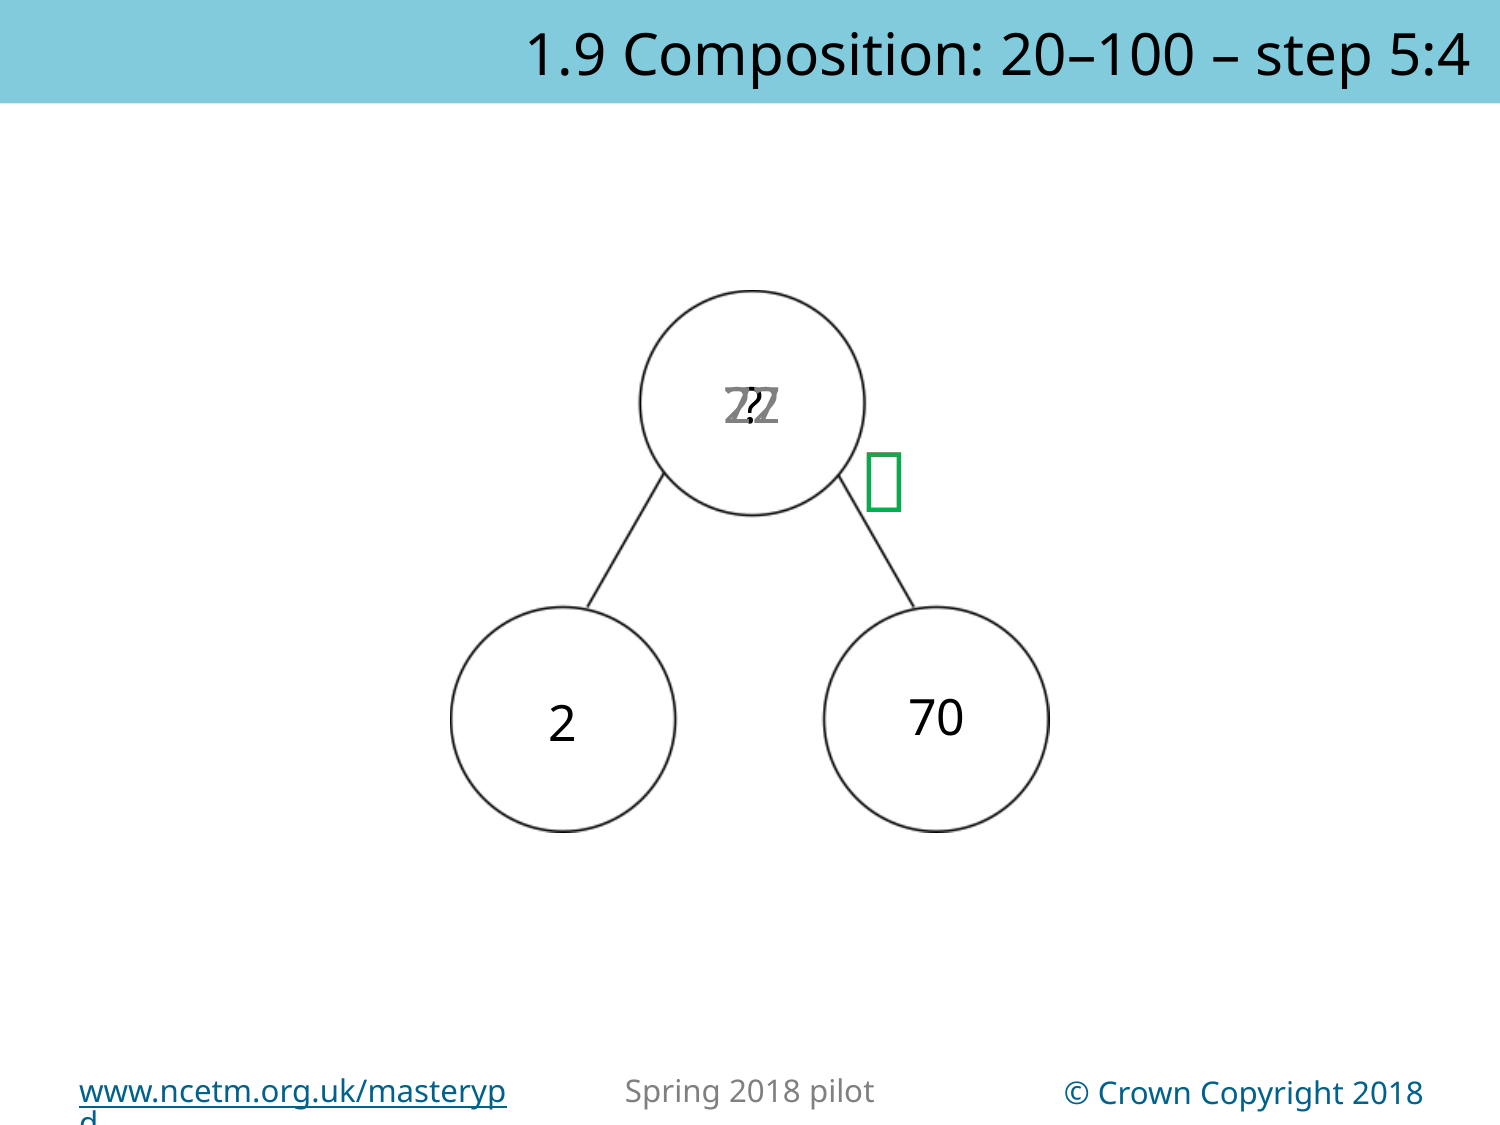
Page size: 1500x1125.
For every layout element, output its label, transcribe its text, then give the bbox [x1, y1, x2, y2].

list 1.9 Composition: 20–100 – step 5:4 [0, 0, 1500, 104]
picture [449, 289, 1050, 833]
